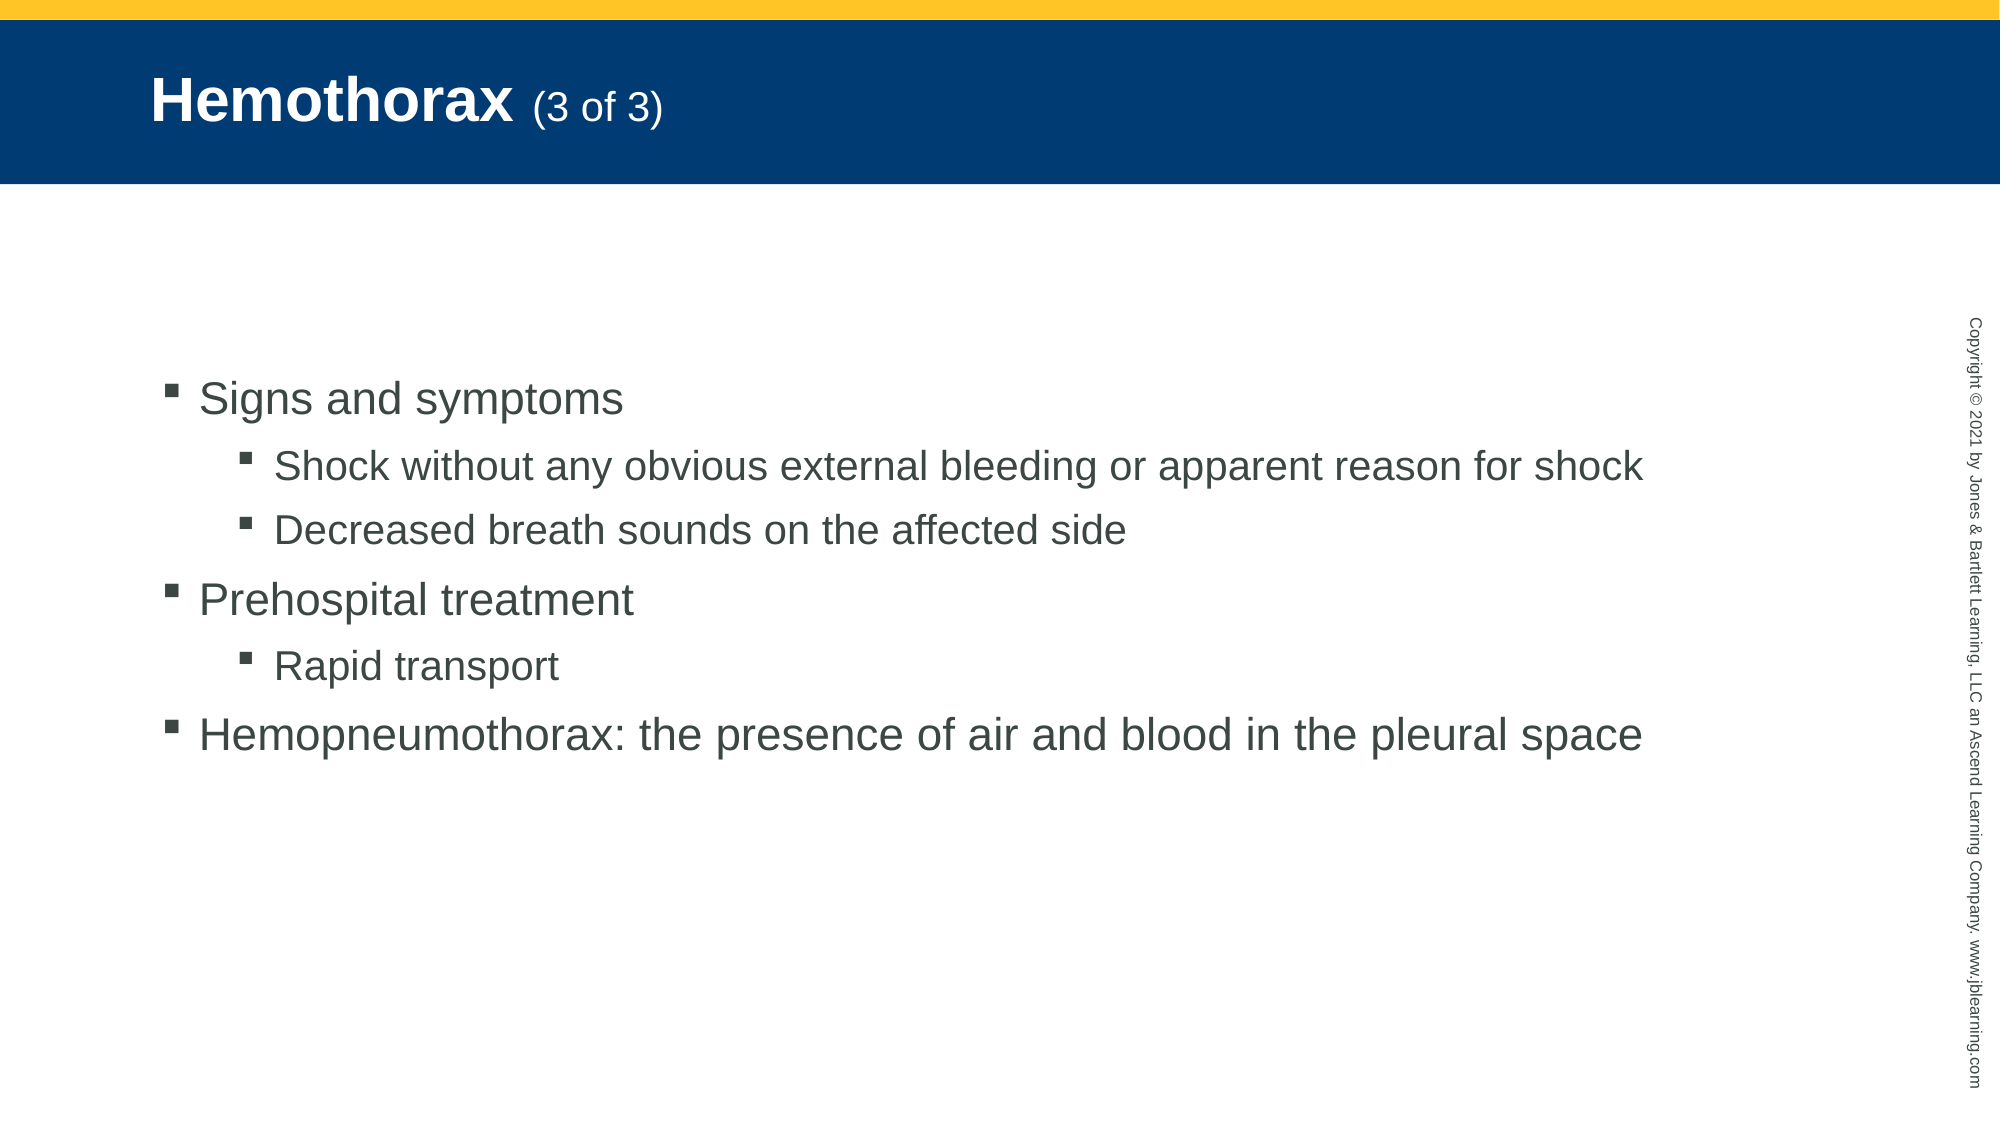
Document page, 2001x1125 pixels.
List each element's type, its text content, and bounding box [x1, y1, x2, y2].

title Hemothorax (3 of 3) [0, 19, 2000, 185]
list Signs and symptoms Shock without any obvious external bleeding or apparent reason for shock Decreased breath sounds on the affected side Prehospital treatment Rapid transport Hemopneumothorax: the presence of air and blood in the pleural space [146, 361, 1859, 1016]
